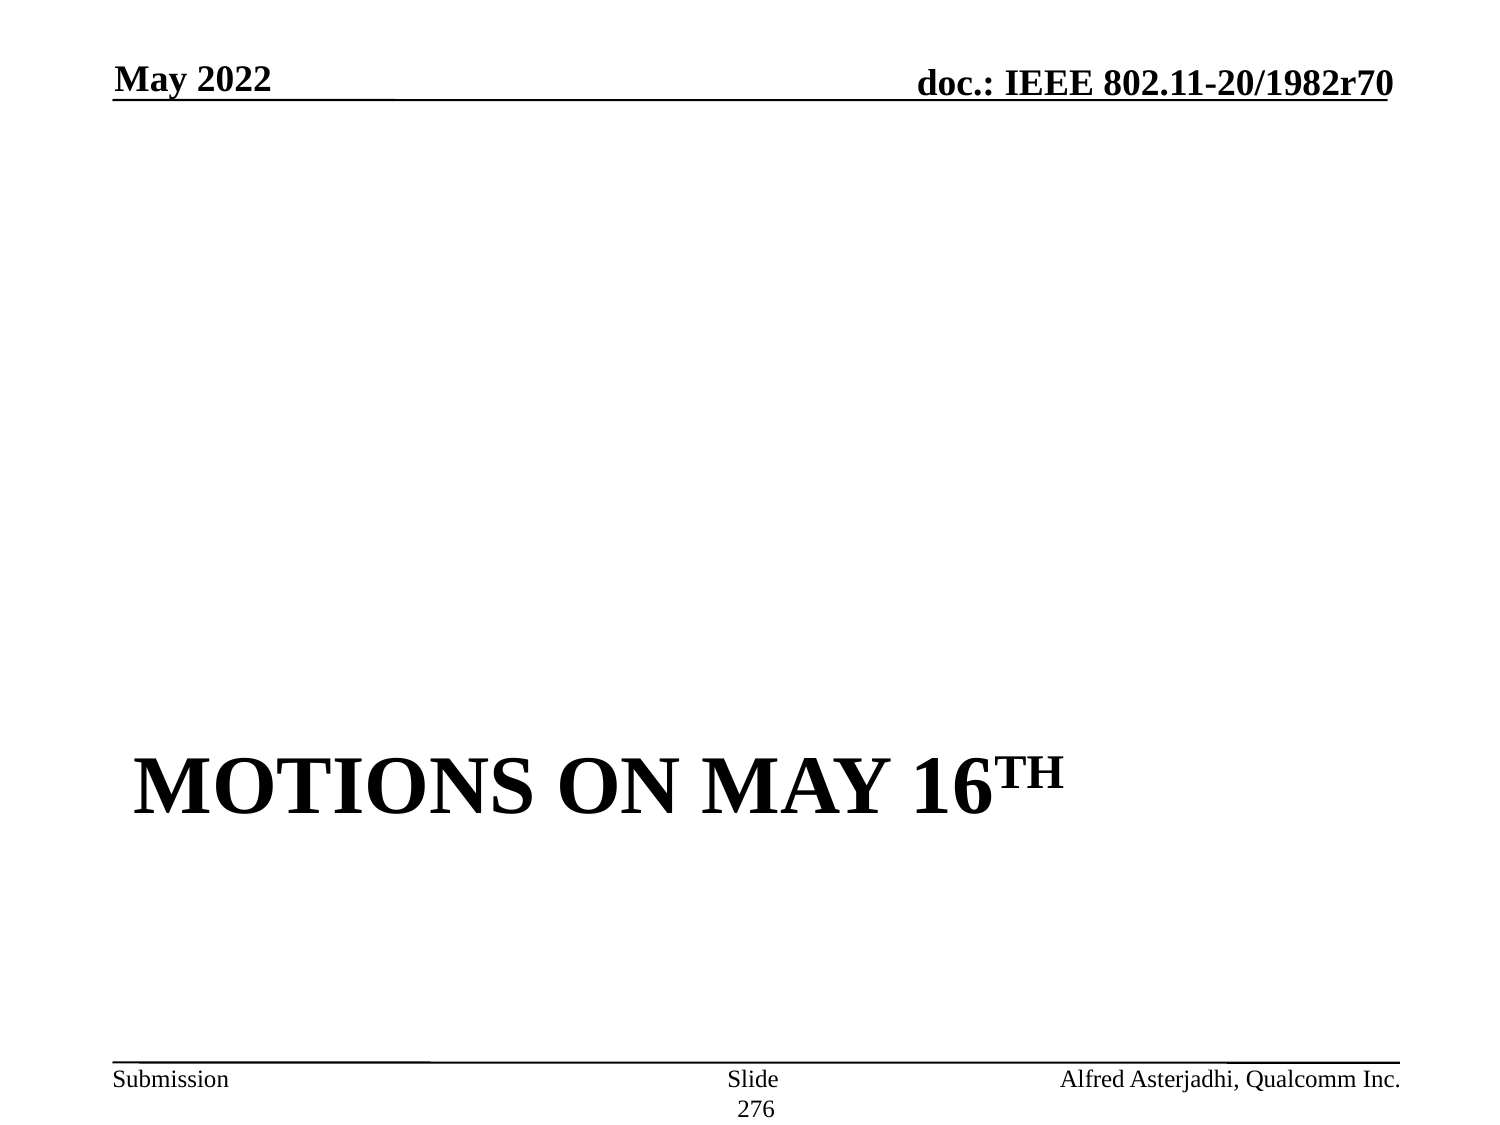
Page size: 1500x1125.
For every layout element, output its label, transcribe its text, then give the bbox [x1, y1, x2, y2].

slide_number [114, 54, 423, 100]
footer Alfred Asterjadhi, Qualcomm Inc. [878, 1061, 1402, 1093]
slide_number Slide 276 [712, 1061, 800, 1123]
title Motions on May 16th [118, 722, 1394, 947]
